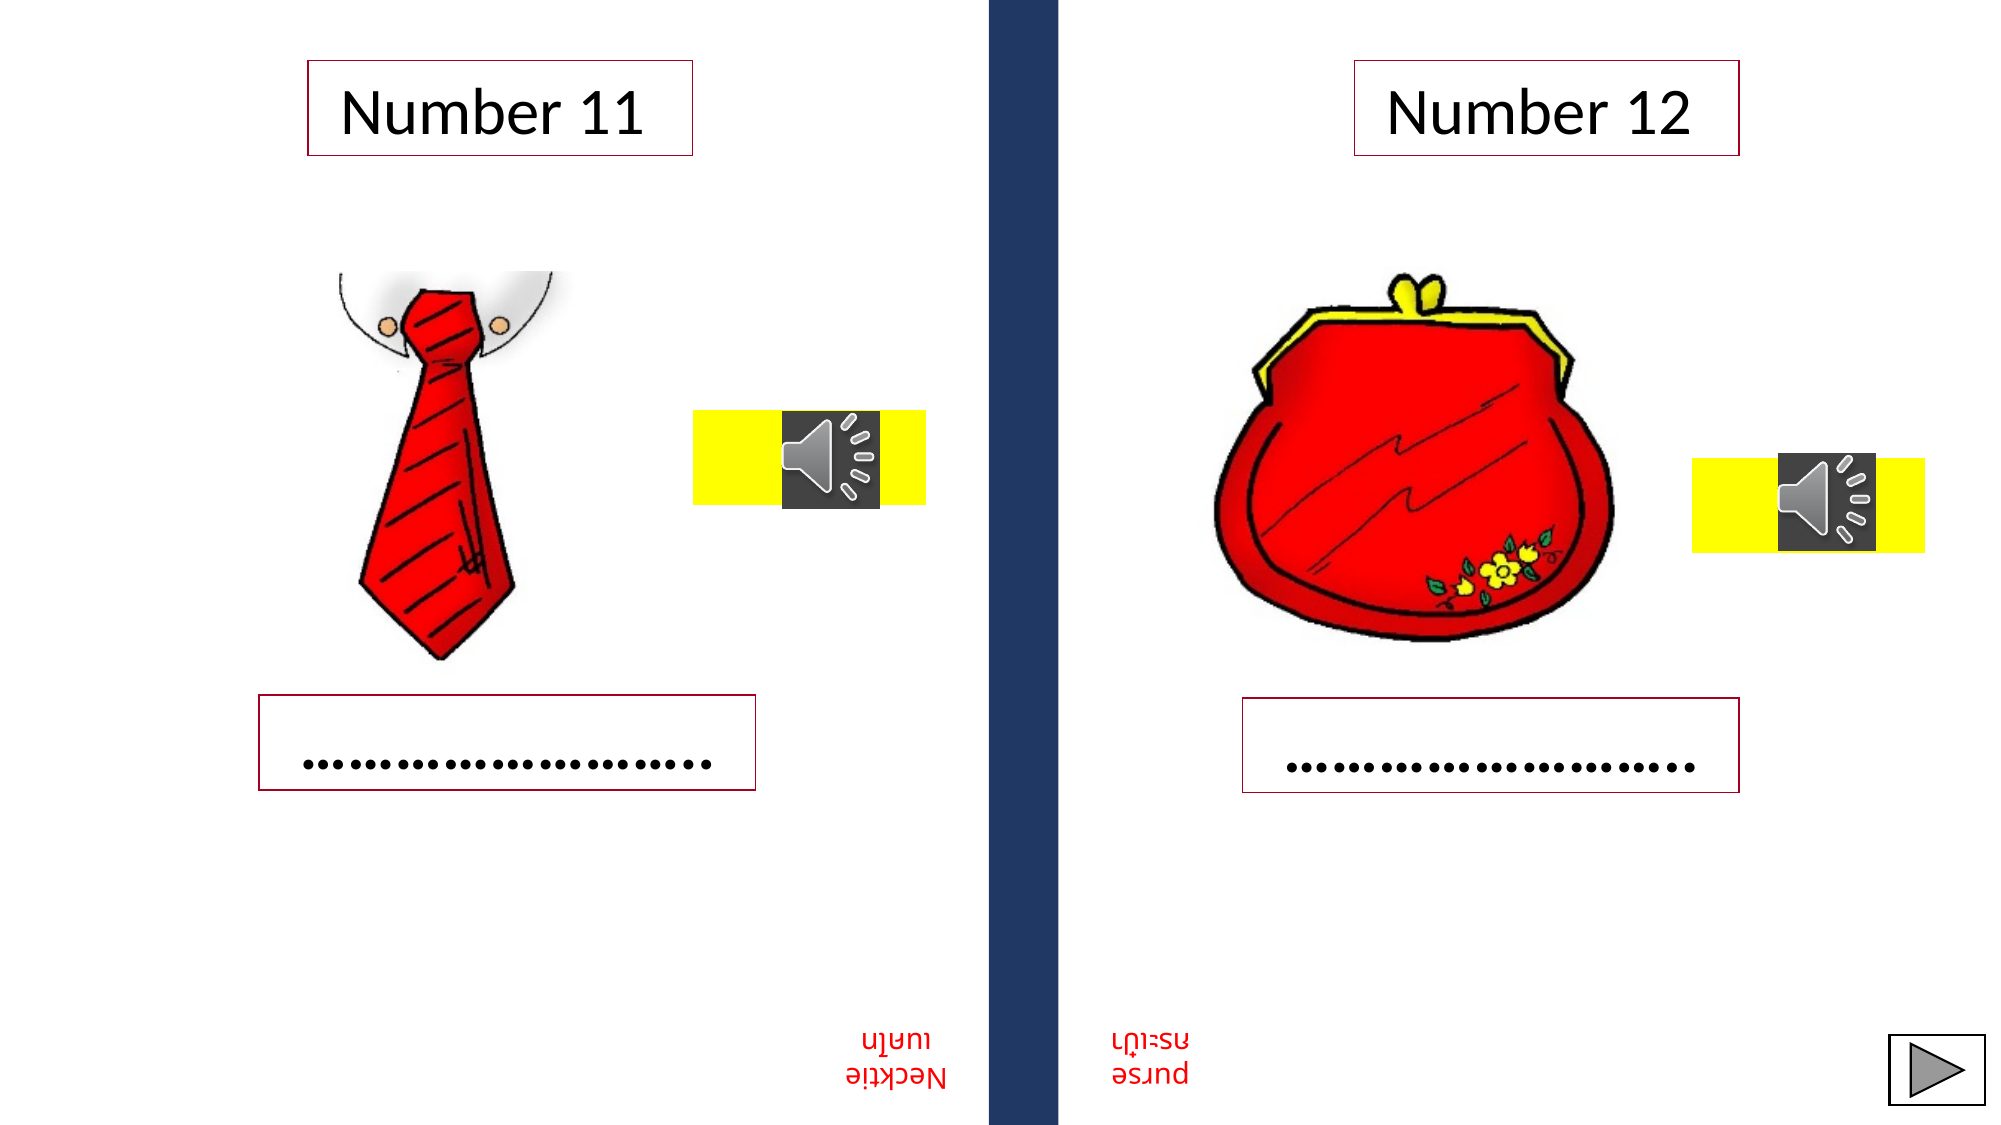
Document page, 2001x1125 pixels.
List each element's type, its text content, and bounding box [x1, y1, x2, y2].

text_box [1888, 1034, 1986, 1106]
text_box Necktie เนคไท [804, 1020, 989, 1106]
text_box [988, 0, 1059, 1125]
table_header [1692, 458, 1776, 553]
table_header [1877, 458, 1925, 553]
text_box Number 12 [1354, 60, 1739, 156]
picture [780, 409, 881, 510]
text_box purse กระเป๋า [1068, 1020, 1233, 1106]
picture [1198, 253, 1638, 654]
picture [1776, 452, 1877, 553]
picture [265, 271, 630, 680]
text_box …………………….. [259, 695, 756, 790]
text_box …………………….. [1242, 697, 1739, 793]
text_box Number 11 [308, 60, 693, 156]
table_header [881, 410, 926, 505]
table_header [693, 410, 780, 505]
